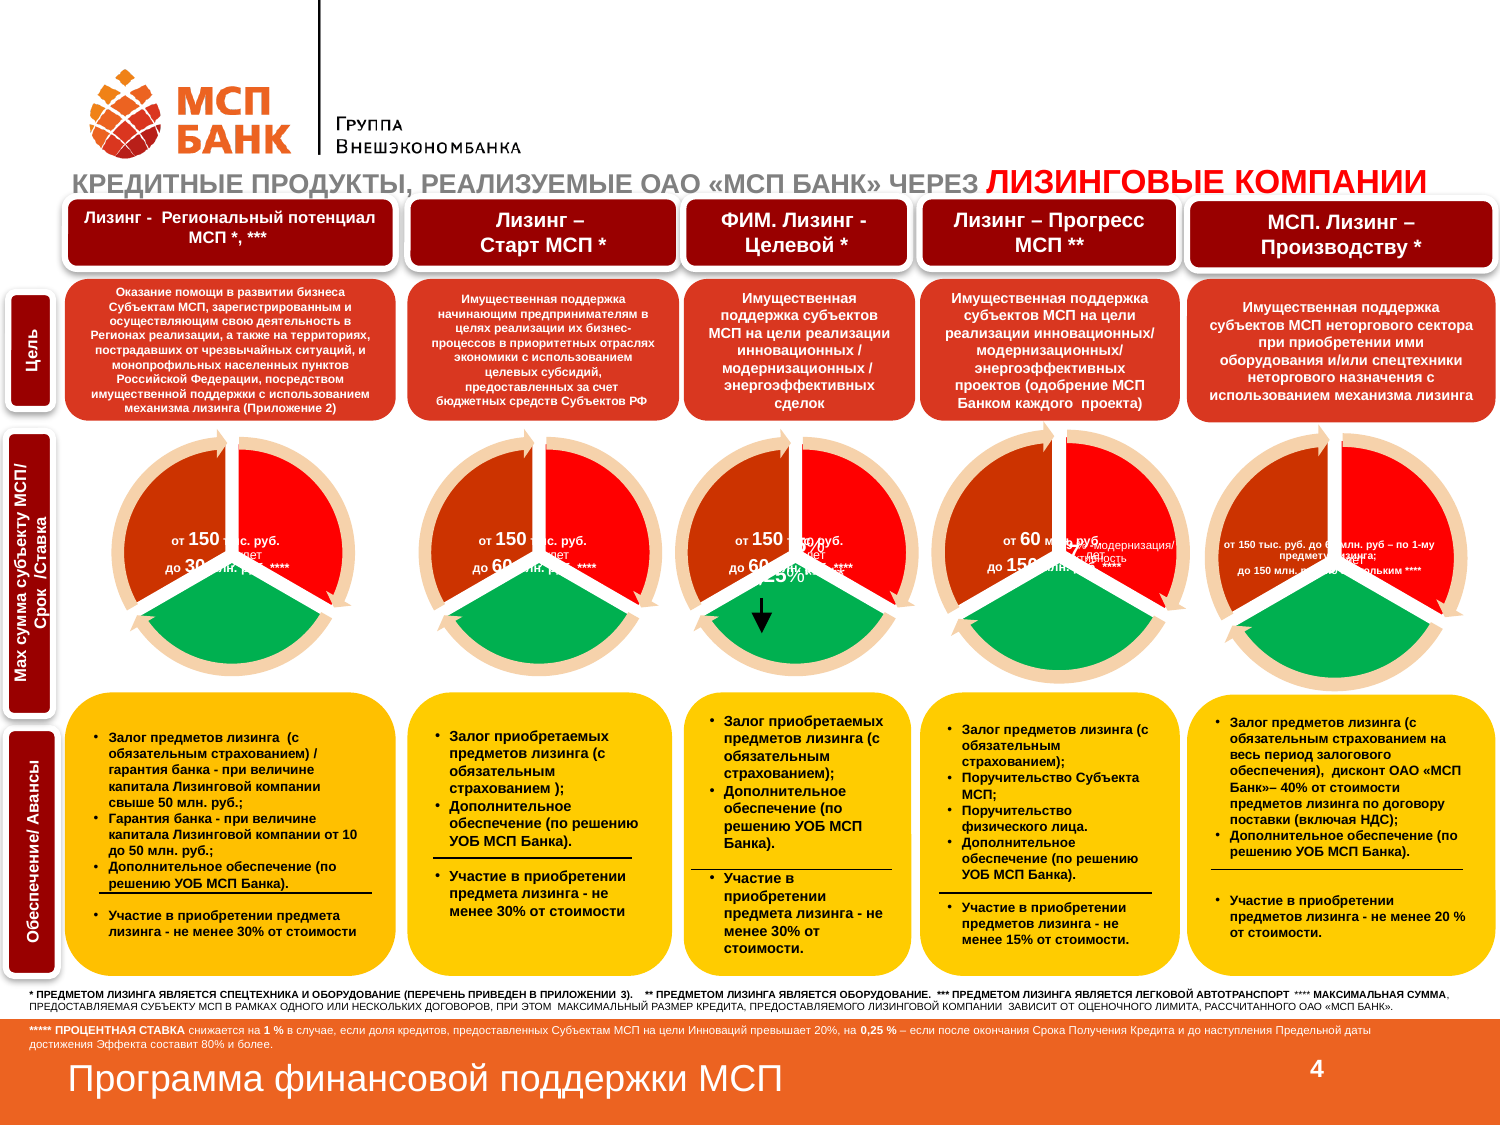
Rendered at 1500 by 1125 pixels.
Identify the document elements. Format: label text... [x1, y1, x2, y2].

text_box Оказание помощи в развитии бизнеса Субъектам МСП, зарегистрированным и осуществляющим свою деятельность в Регионах реализации, а также на территориях, пострадавших от чрезвычайных ситуаций, и монопрофильных населенных пунктов Российской Федерации, посредством имущественной поддержки с использованием механизма лизинга (Приложение 2) [64, 278, 396, 421]
text_box Имущественная поддержка субъектов МСП на цели реализации инновационных / модернизационных / энергоэффективных сделок [683, 278, 916, 383]
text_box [100, 385, 364, 729]
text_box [932, 408, 1200, 705]
text_box Залог приобретаемых предметов лизинга (с обязательным страхованием); Дополнительное обеспечение (по решению УОБ МСП Банка). Участие в приобретении предмета лизинга - не менее 30% от стоимости. [683, 736, 912, 976]
text_box * предметом лизинга является спецтехника и оборудование (перечень приведен в приложении 3). ** предметом лизинга является оборудование. *** Предметом лизинга является легковой автотранспорт **** Максимальная сумма, предоставляемая субъекту мсп в рамках одного или нескольких договоров, при этом Максимальный Размер кредита, предоставляемого лизинговой компании зависит от оценочного лимита, рассчитанного ОАО «мсп Банк». [29, 987, 1496, 1036]
text_box Залог предметов лизинга (с обязательным страхованием на весь период залогового обеспечения), дисконт ОАО «МСП Банк»– 40% от стоимости предметов лизинга по договору поставки (включая НДС); Дополнительное обеспечение (по решению УОБ МСП Банка). Участие в приобретении предметов лизинга - не менее 20 % от стоимости. [1187, 711, 1496, 976]
text_box Имущественная поддержка субъектов МСП на цели реализации инновационных/ модернизационных/ энергоэффективных проектов (одобрение МСП Банком каждого проекта) [920, 278, 1180, 407]
picture [0, 0, 1500, 1125]
text_box Лизинг - Региональный потенциал МСП *, *** [61, 209, 399, 273]
text_box ***** ПРОЦЕНТНАЯ СТАВКА снижается на 1 % в случае, если доля кредитов, предоставленных Субъектам МСП на цели Инноваций превышает 20%, на 0,25 % – если после окончания Срока Получения Кредита и до наступления Предельной даты достижения Эффекта составит 80% и более. [29, 1023, 1407, 1059]
text_box Обеспечение/ Авансы [2, 725, 61, 980]
text_box Цель [4, 288, 57, 413]
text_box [663, 385, 928, 729]
slide_number 4 [1243, 1059, 1340, 1094]
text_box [1186, 420, 1483, 705]
text_box Имущественная поддержка начинающим предпринимателям в целях реализации их бизнес-процессов в приоритетных отраслях экономики с использованием целевых субсидий, предоставленных за счет бюджетных средств Субъектов РФ [407, 278, 680, 384]
text_box Мах сумма субъекту МСП/ Срок /Ставка [2, 427, 57, 720]
text_box Залог предметов лизинга (с обязательным страхованием) / гарантия банка - при величине капитала Лизинговой компании свыше 50 млн. руб.; Гарантия банка - при величине капитала Лизинговой компании от 10 до 50 млн. руб.; Дополнительное обеспечение (по решению УОБ МСП Банка). Участие в приобретении предмета лизинга - не менее 30% от стоимости [64, 696, 396, 976]
text_box Кредитные продукты, реализуемые ОАО «МСП Банк» через лизинговые компании [29, 160, 1471, 209]
text_box ФИМ. Лизинг - Целевой * [680, 209, 912, 273]
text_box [407, 385, 661, 729]
text_box Лизинг – Прогресс МСП ** [916, 209, 1180, 273]
text_box Лизинг – Старт МСП * [404, 209, 677, 273]
text_box Имущественная поддержка субъектов МСП неторгового сектора при приобретении ими оборудования и/или спецтехники неторгового назначения с использованием механизма лизинга [1186, 278, 1496, 420]
text_box Залог приобретаемых предметов лизинга (с обязательным страхованием ); Дополнительное обеспечение (по решению УОБ МСП Банка). Участие в приобретении предмета лизинга - не менее 30% от стоимости [407, 734, 673, 976]
text_box МСП. Лизинг – Производству * [1183, 194, 1499, 274]
text_box Залог предметов лизинга (с обязательным страхованием); Поручительство Субъекта МСП; Поручительство физического лица. Дополнительное обеспечение (по решению УОБ МСП Банка). Участие в приобретении предметов лизинга - не менее 15% от стоимости. [920, 712, 1180, 976]
